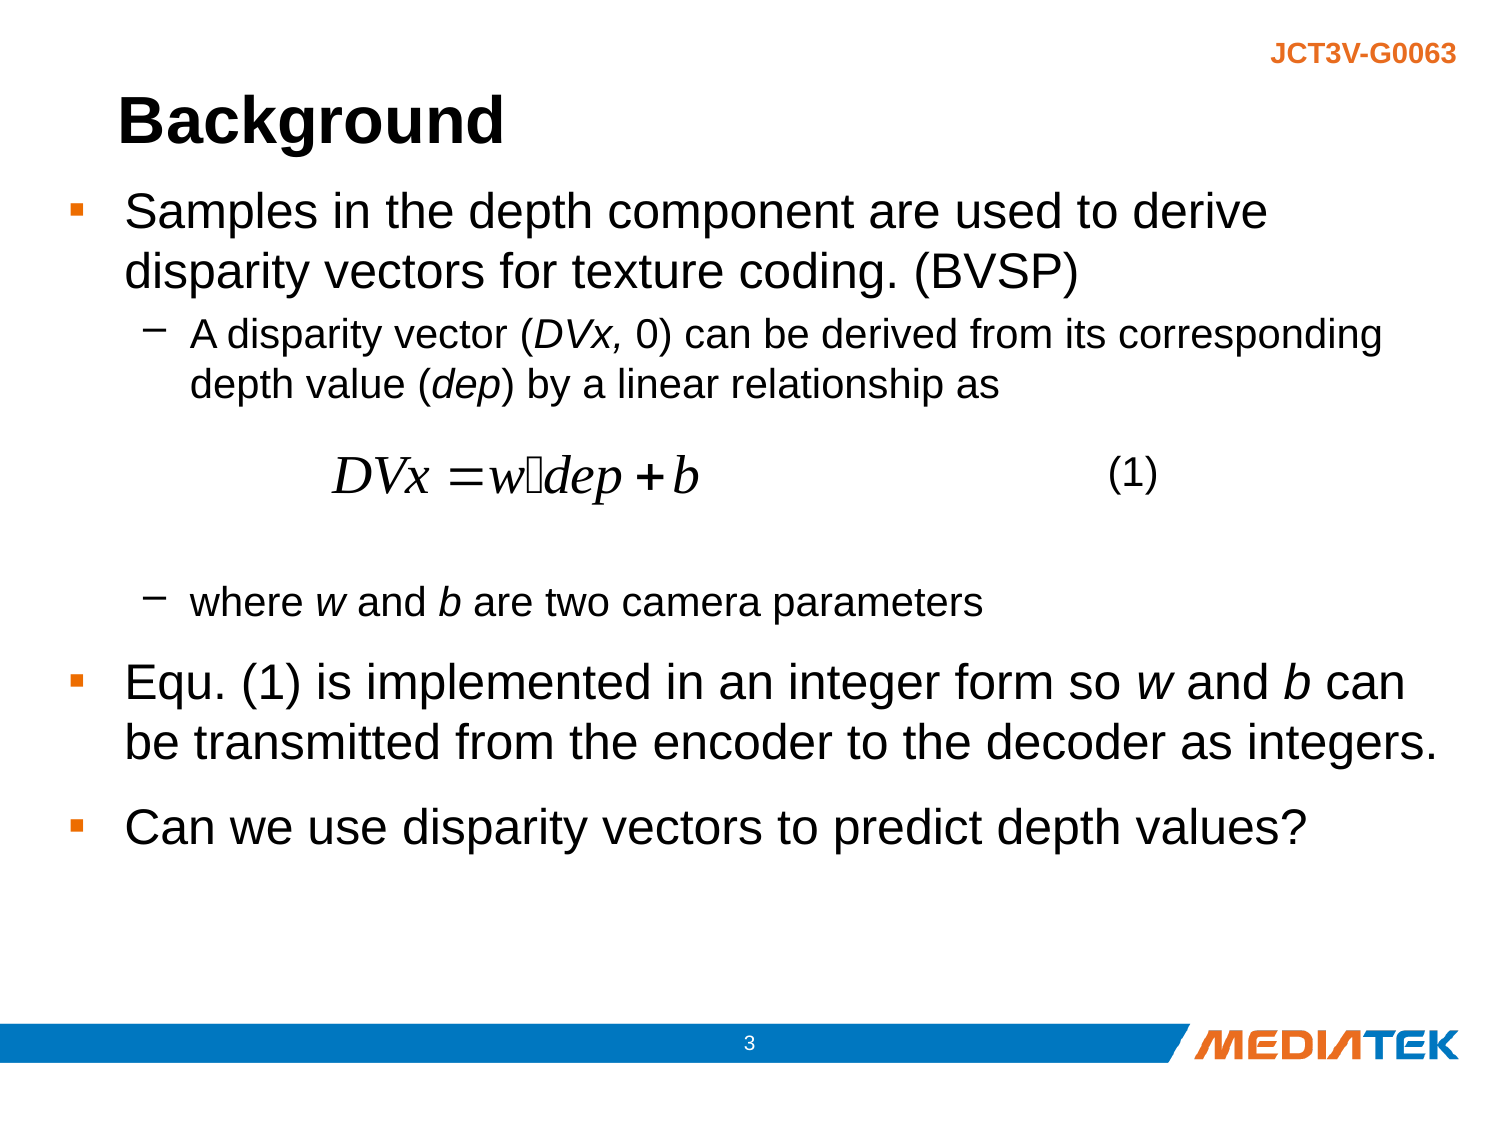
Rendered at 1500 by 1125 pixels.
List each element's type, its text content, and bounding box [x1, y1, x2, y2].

picture [0, 1023, 711, 1063]
slide_number 2 [711, 1022, 789, 1090]
text_box (1) [1092, 437, 1174, 503]
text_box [321, 443, 712, 517]
title Background [102, 62, 1426, 170]
list Samples in the depth component are used to derive disparity vectors for texture coding. (BVSP) A disparity vector (DVx, 0) can be derived from its corresponding depth value (dep) by a linear relationship as where w and b are two camera parameters Equ. (1) is implemented in an integer form so w and b can be transmitted from the encoder to the decoder as integers. Can we use disparity vectors to predict depth values? [52, 170, 1459, 985]
picture [789, 1023, 1459, 1063]
